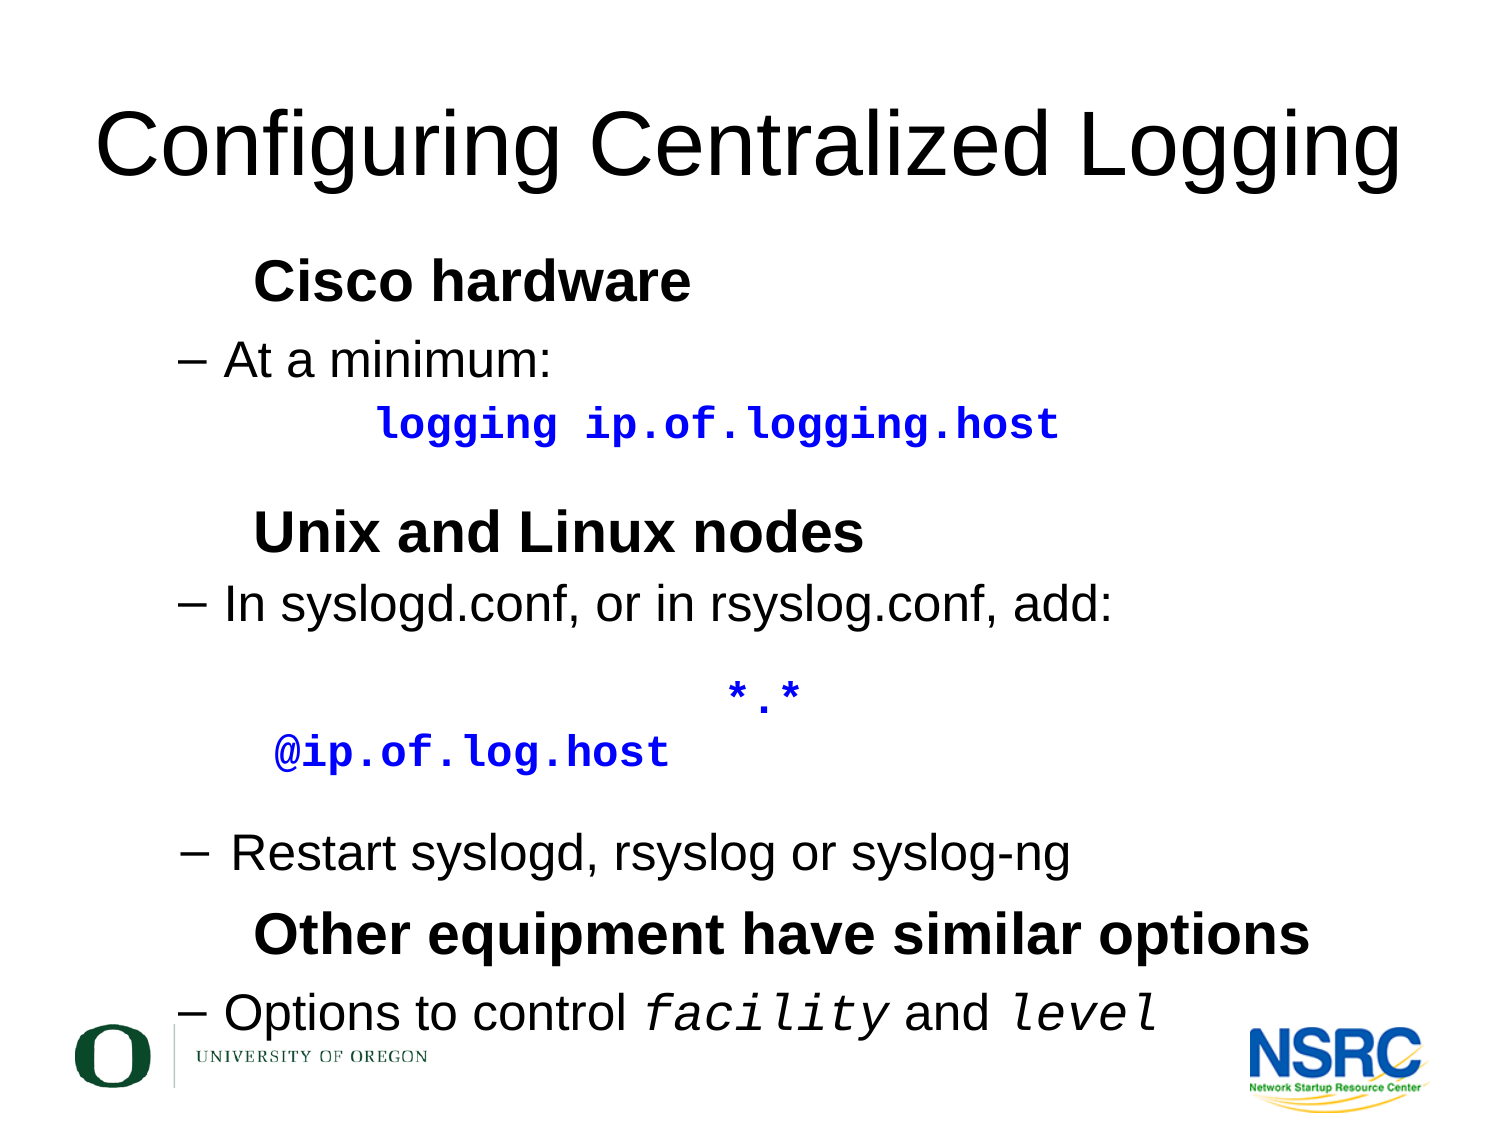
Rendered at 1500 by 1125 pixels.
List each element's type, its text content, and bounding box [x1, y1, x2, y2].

picture [75, 1024, 427, 1088]
text_box Cisco hardware At a minimum: logging ip.of.logging.host Unix and Linux nodes In syslogd.conf, or in rsyslog.conf, add: *.* @ip.of.log.host Restart syslogd, rsyslog or syslog-ng Other equipment have similar options Options to control facility and level [165, 236, 1400, 1048]
title Configuring Centralized Logging [75, 45, 1425, 233]
picture [1250, 1027, 1430, 1113]
